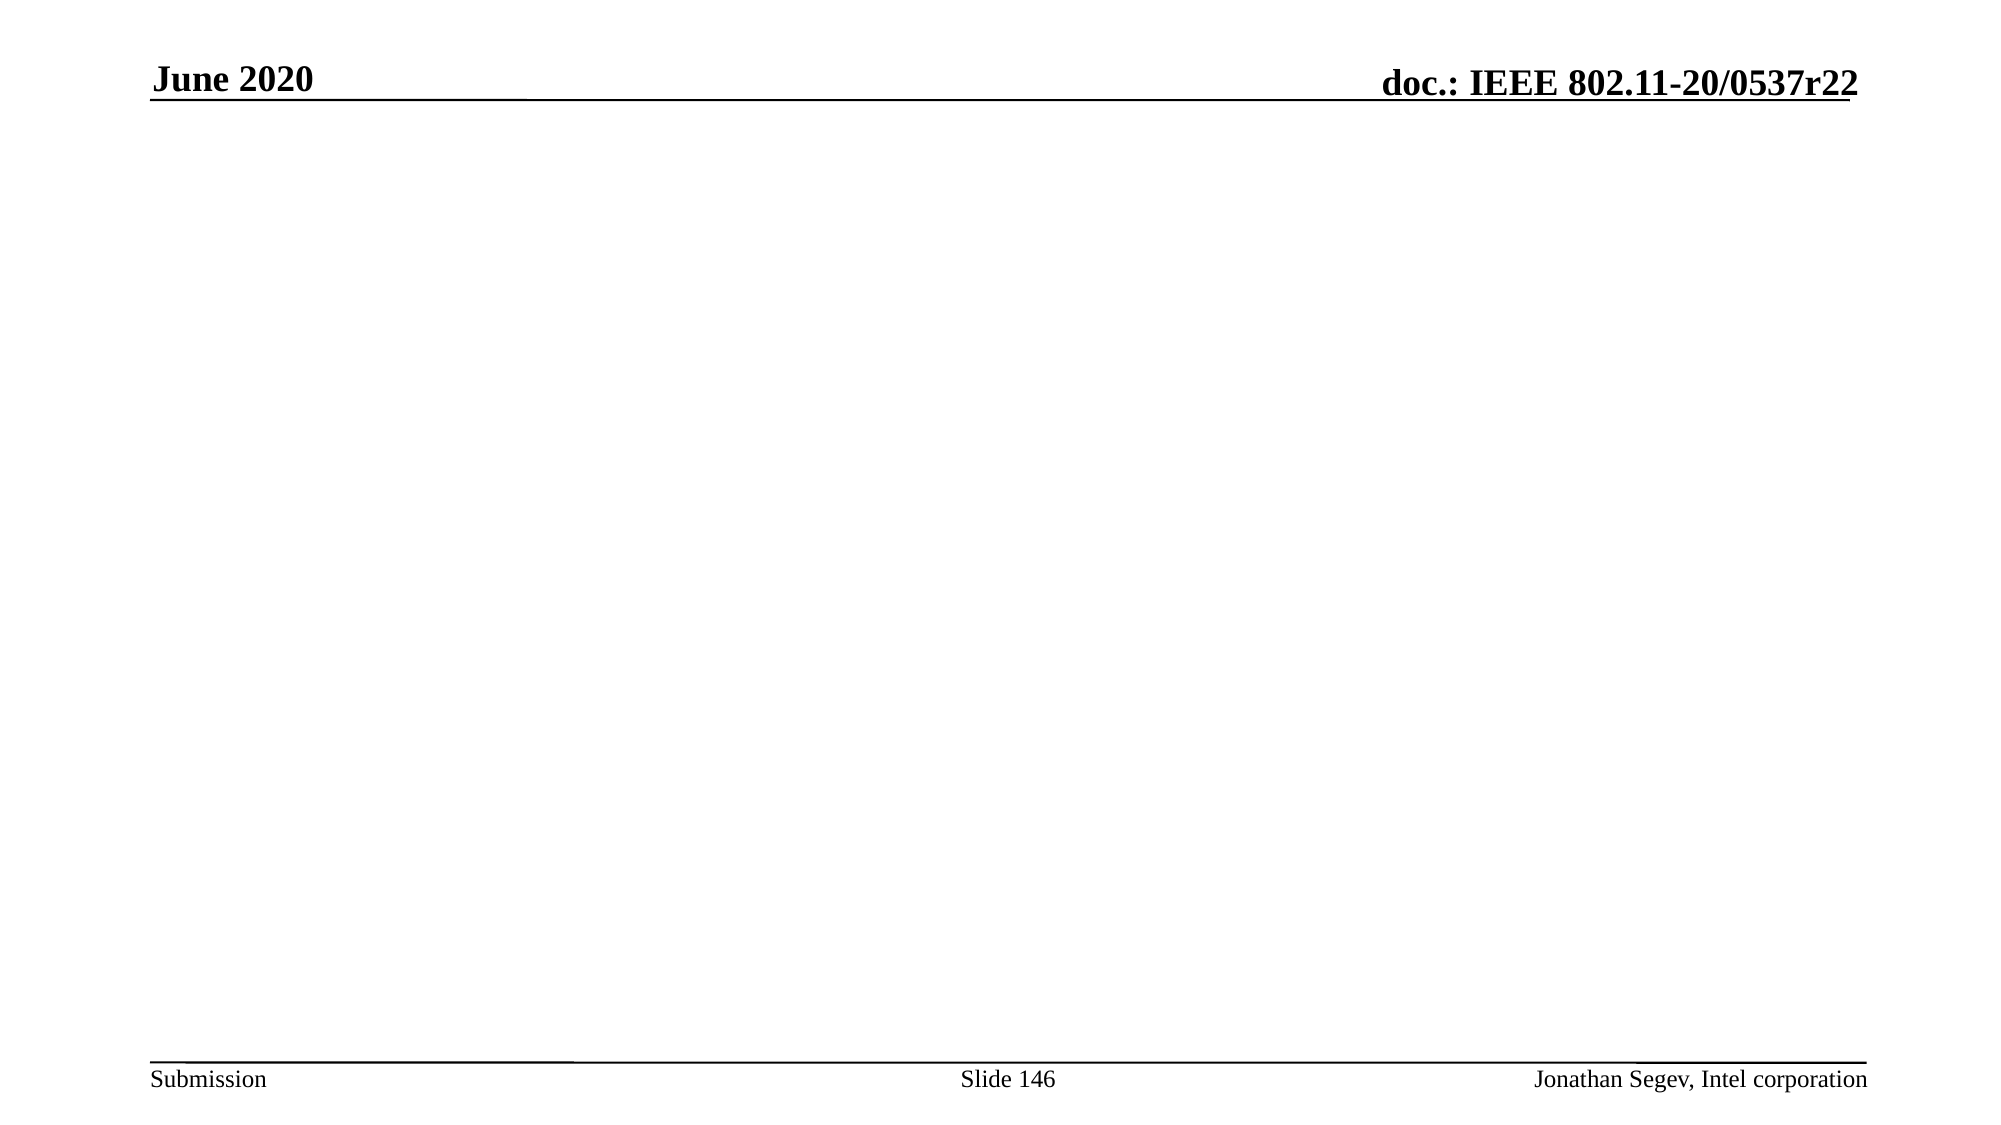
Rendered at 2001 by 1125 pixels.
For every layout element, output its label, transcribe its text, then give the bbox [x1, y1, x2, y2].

slide_number Slide 146 [950, 1061, 1067, 1123]
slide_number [152, 54, 563, 100]
footer Jonathan Segev, Intel corporation [1171, 1061, 1869, 1093]
